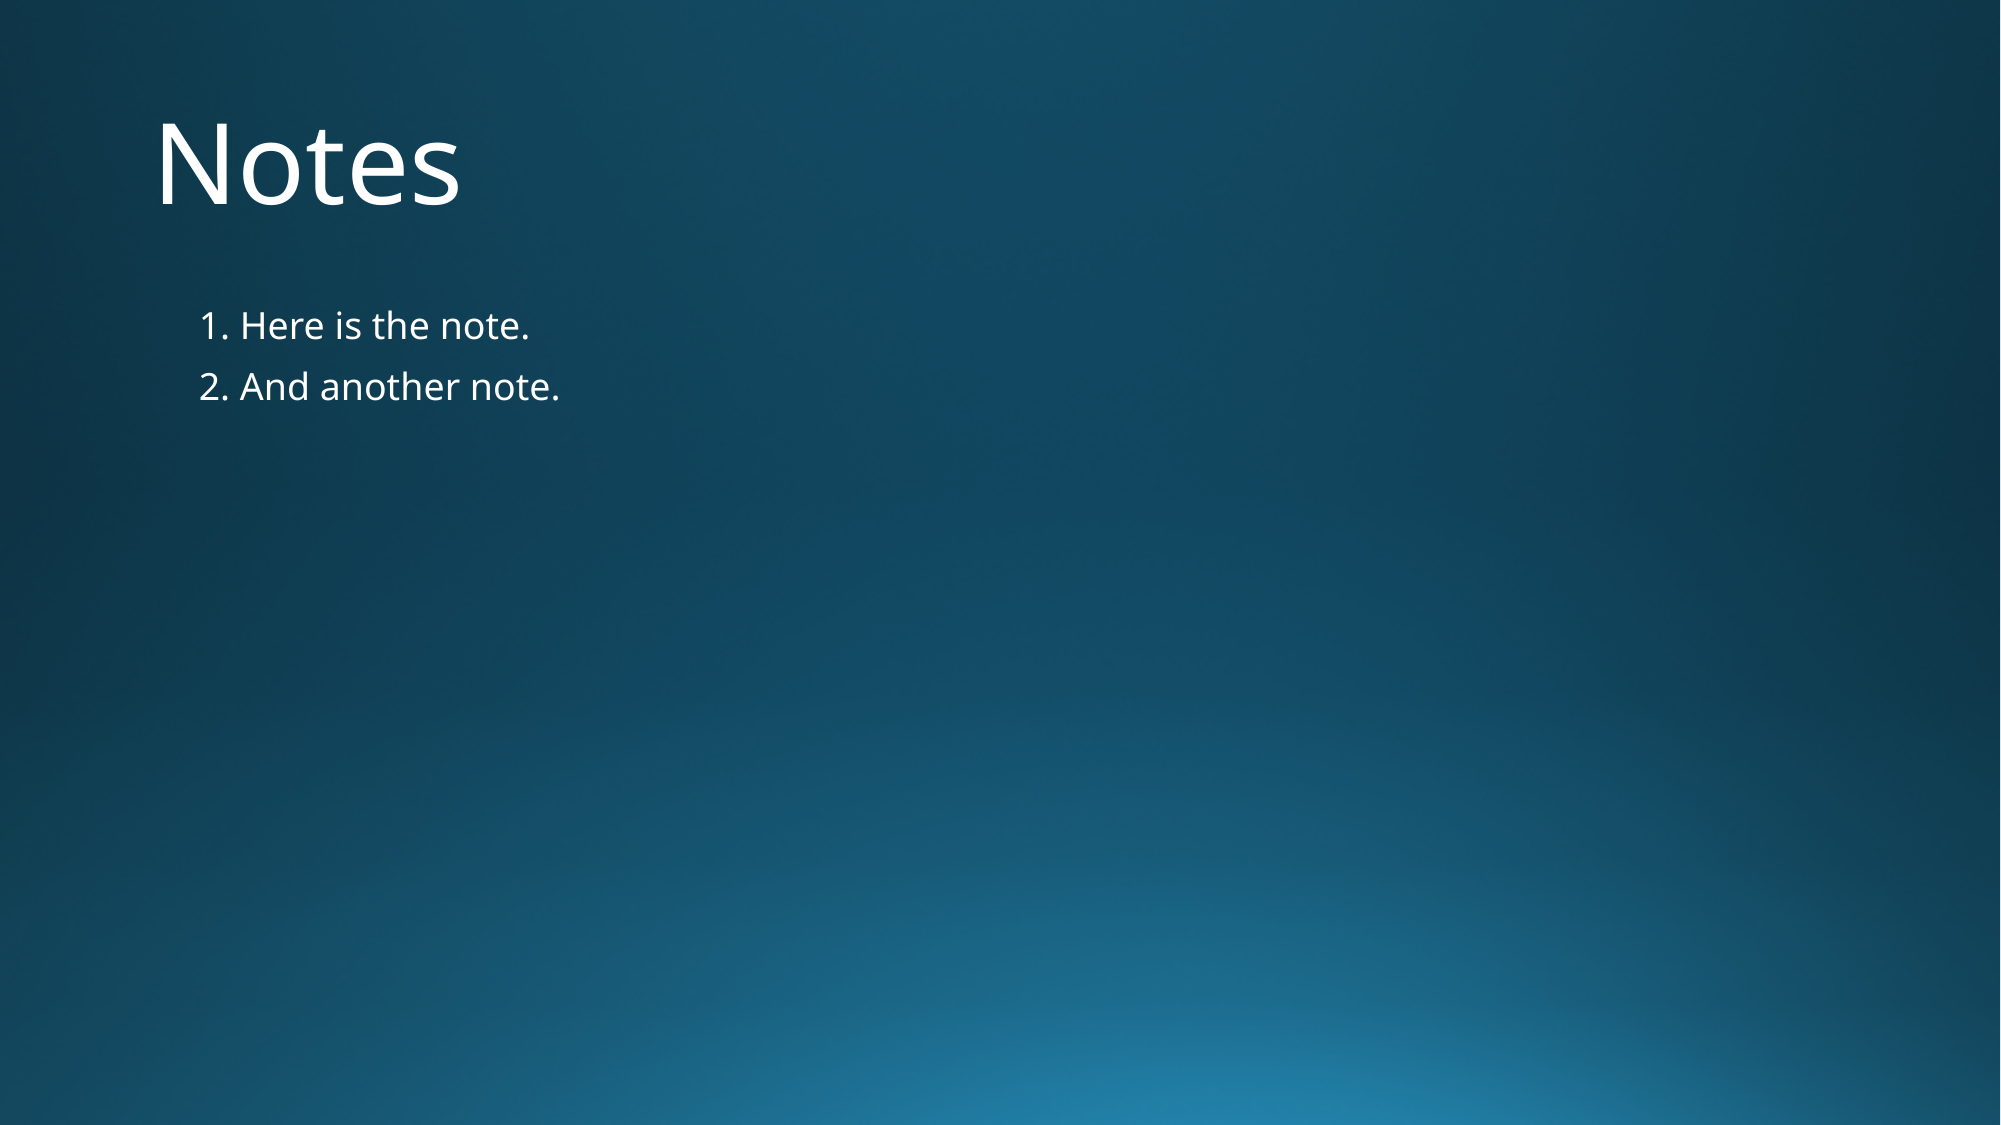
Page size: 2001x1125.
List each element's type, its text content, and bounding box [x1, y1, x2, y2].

title Notes [137, 59, 1863, 278]
picture [0, 0, 2001, 1125]
list 1. Here is the note. 2. And another note. [183, 299, 1863, 1014]
